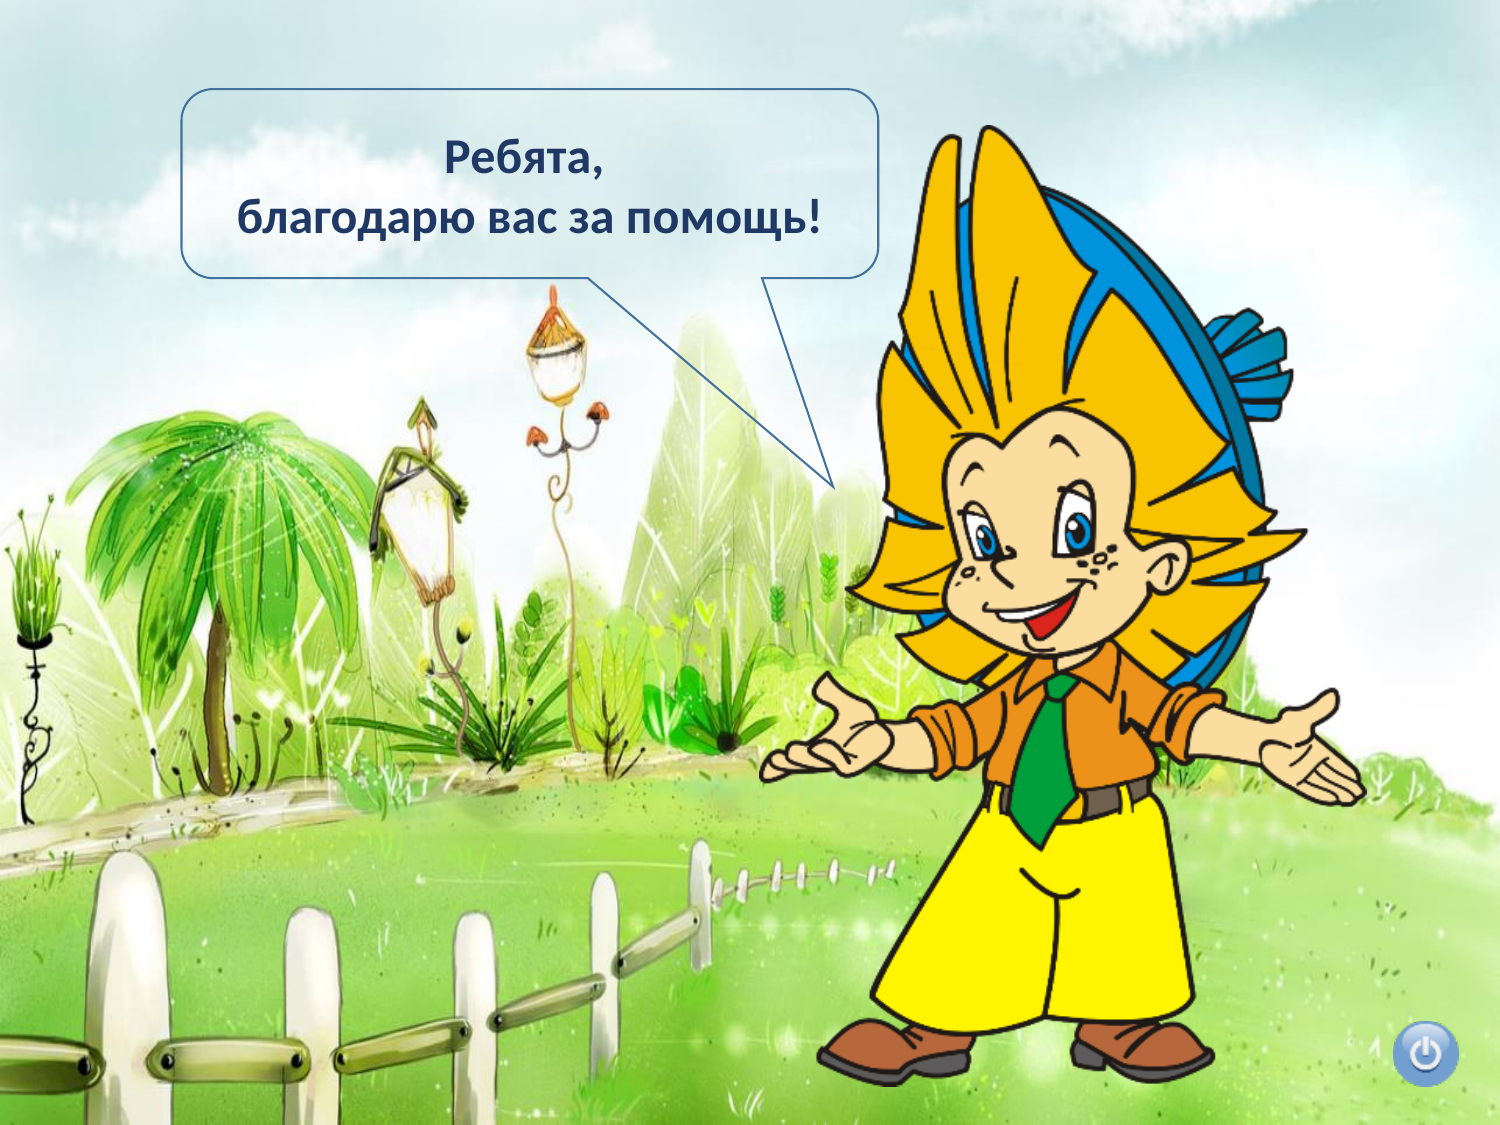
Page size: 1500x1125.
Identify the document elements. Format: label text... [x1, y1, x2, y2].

picture [0, 0, 1500, 1125]
text_box Ребята, благодарю вас за помощь! [180, 88, 880, 426]
